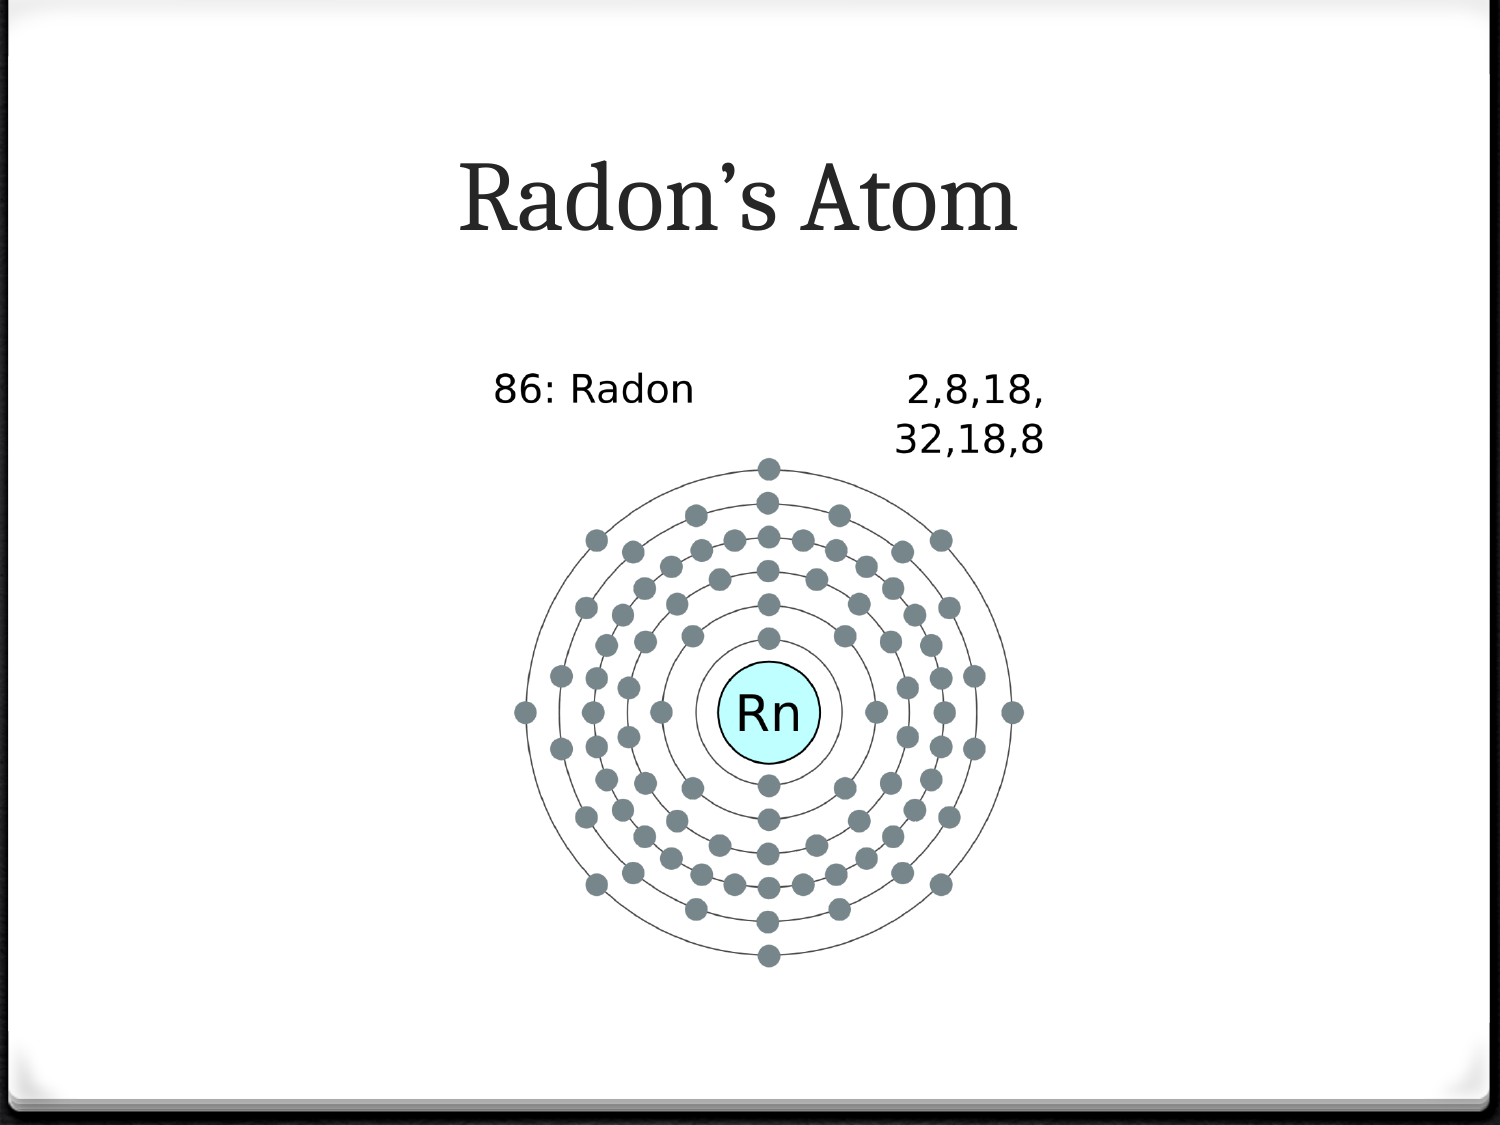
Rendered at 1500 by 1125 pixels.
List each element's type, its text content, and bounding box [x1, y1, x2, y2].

title Radon’s Atom [90, 71, 1410, 309]
picture [0, 0, 1500, 1125]
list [474, 362, 1068, 1011]
